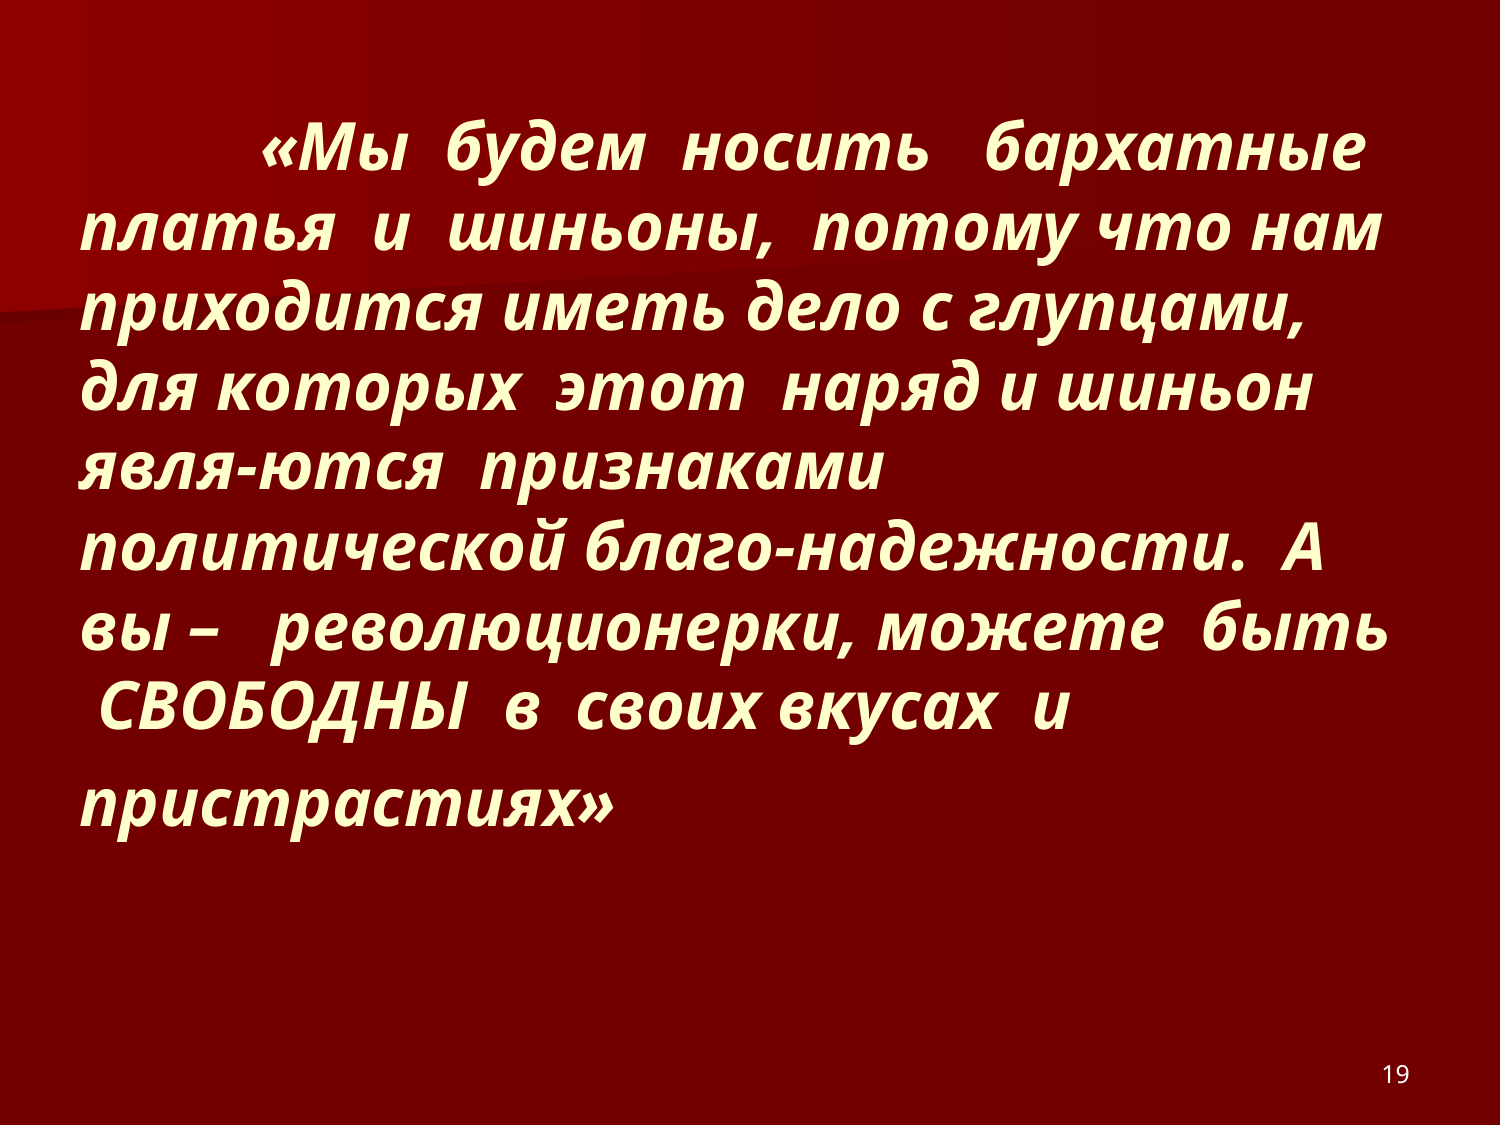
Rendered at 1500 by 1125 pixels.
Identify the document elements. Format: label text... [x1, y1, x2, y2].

title «Мы будем носить бархатные платья и шиньоны, потому что нам приходится иметь дело с глупцами, для которых этот наряд и шиньон явля-ются признаками политической благо-надежности. А вы – революционерки, можете быть СВОБОДНЫ в своих вкусах и пристрастиях» [64, 172, 1416, 835]
slide_number 19 [1074, 1024, 1426, 1101]
